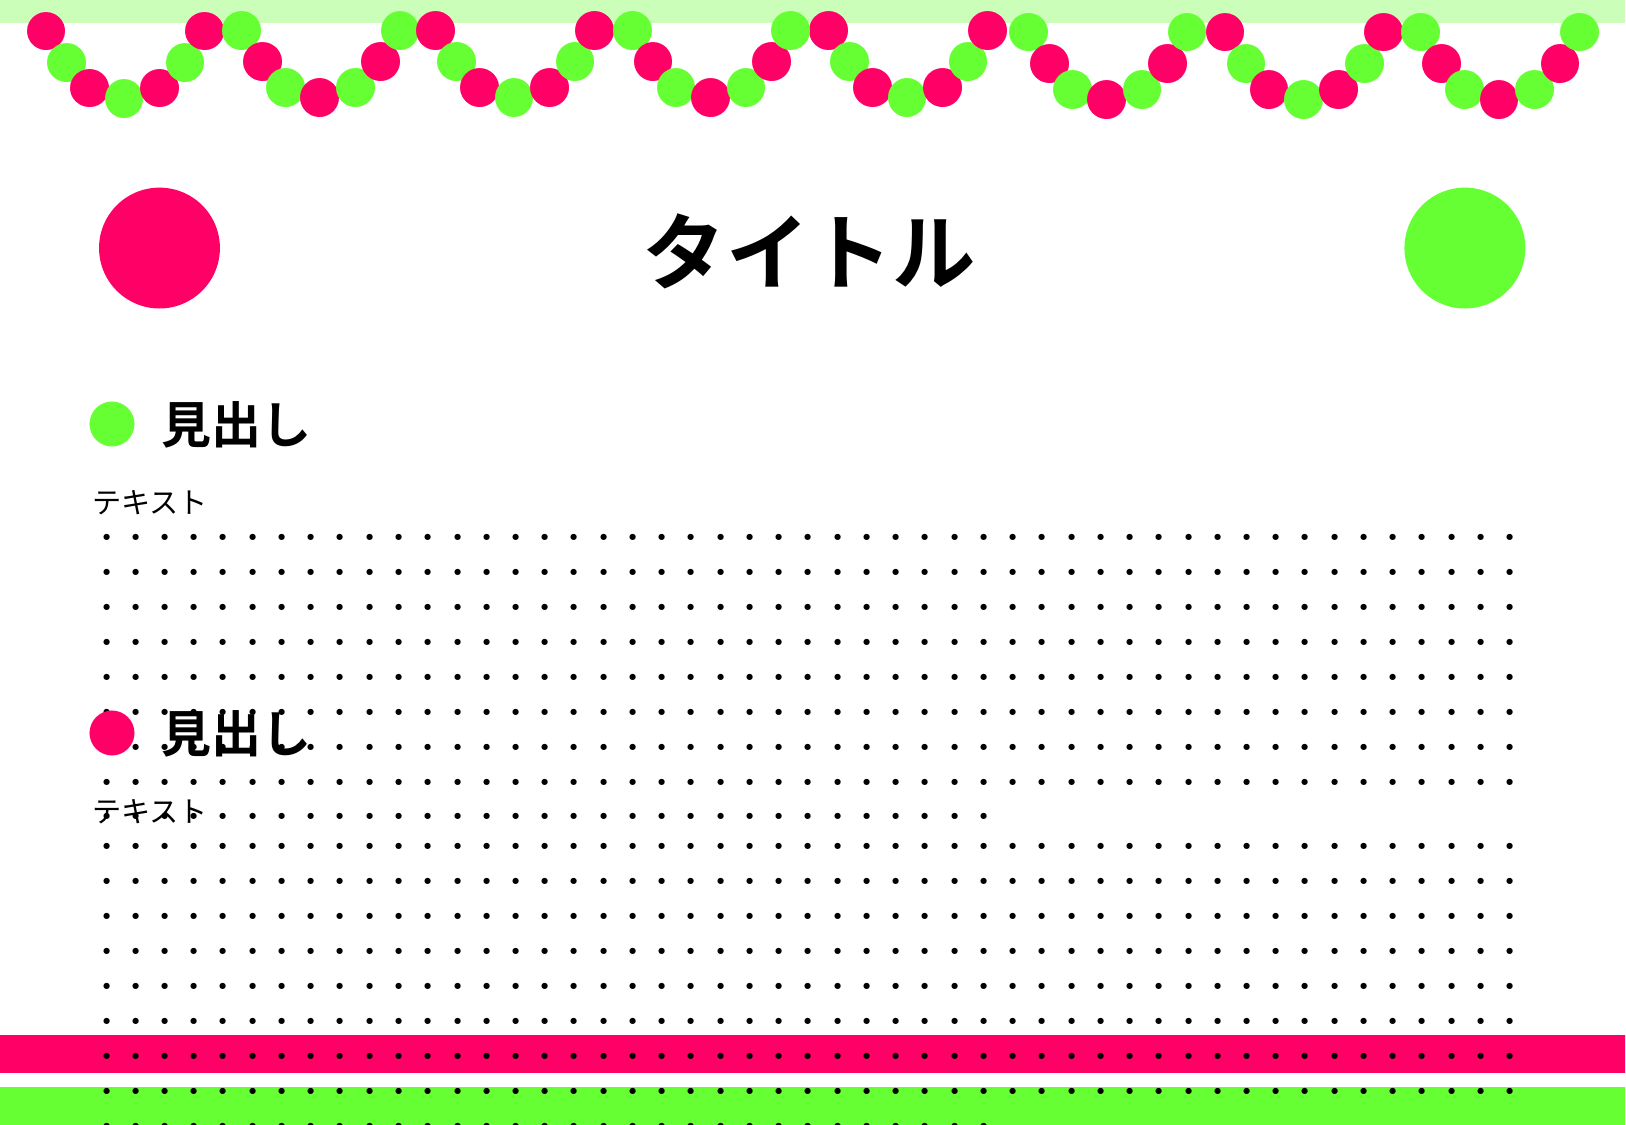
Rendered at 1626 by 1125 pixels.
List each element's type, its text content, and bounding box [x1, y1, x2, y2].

text_box ● 見出し [73, 385, 620, 461]
text_box [1439, 186, 1527, 310]
text_box テキスト ・・・・・・・・・・・・・・・・・・・・・・・・・・・・・・・・・・・・・・・・・・・・・・・・・・・・・・・・・・・・・・・・・・・・・・・・・・・・・・・・・・・・・・・・・・・・・・・・・・・・・・・・・・・・・・・・・・・・・・・・・・・・・・・・・・・・・・・・・・・・・・・・・・・・・・・・・・・・・・・・・・・・・・・・・・・・・・・・・・・・・・・・・・・・・・・・・・・・・・・・・・・・・・・・・・・・・・・・・・・・・・・・・・・・・・・・・・・・・・・・・・・・・・・・・・・・・・・・・・・・・・・・・・・・・・・・・・・・・・・・・・・・・・・・・・・・・・・・・・・・・・・・・・・・・・・・・・・・・・・・・・・・・・・・・・・・・・・・・・・・・・・・・・・・・・・・・・・・・・・・・・・・・・・・・・・・・・・・・・・・・・・・・・・・・・・・・・・・・・・・・・・・・・・・・・・・・・・・・・・・・・・ [77, 476, 1548, 786]
picture [0, 0, 1626, 1125]
text_box タイトル [173, 192, 1446, 308]
text_box ● 見出し [73, 695, 620, 770]
text_box [98, 186, 185, 310]
text_box テキスト ・・・・・・・・・・・・・・・・・・・・・・・・・・・・・・・・・・・・・・・・・・・・・・・・・・・・・・・・・・・・・・・・・・・・・・・・・・・・・・・・・・・・・・・・・・・・・・・・・・・・・・・・・・・・・・・・・・・・・・・・・・・・・・・・・・・・・・・・・・・・・・・・・・・・・・・・・・・・・・・・・・・・・・・・・・・・・・・・・・・・・・・・・・・・・・・・・・・・・・・・・・・・・・・・・・・・・・・・・・・・・・・・・・・・・・・・・・・・・・・・・・・・・・・・・・・・・・・・・・・・・・・・・・・・・・・・・・・・・・・・・・・・・・・・・・・・・・・・・・・・・・・・・・・・・・・・・・・・・・・・・・・・・・・・・・・・・・・・・・・・・・・・・・・・・・・・・・・・・・・・・・・・・・・・・・・・・・・・・・・・・・・・・・・・・・・・・・・・・・・・・・・・・・・・・・・・・・・・・・・・・・・ [77, 786, 1548, 1125]
